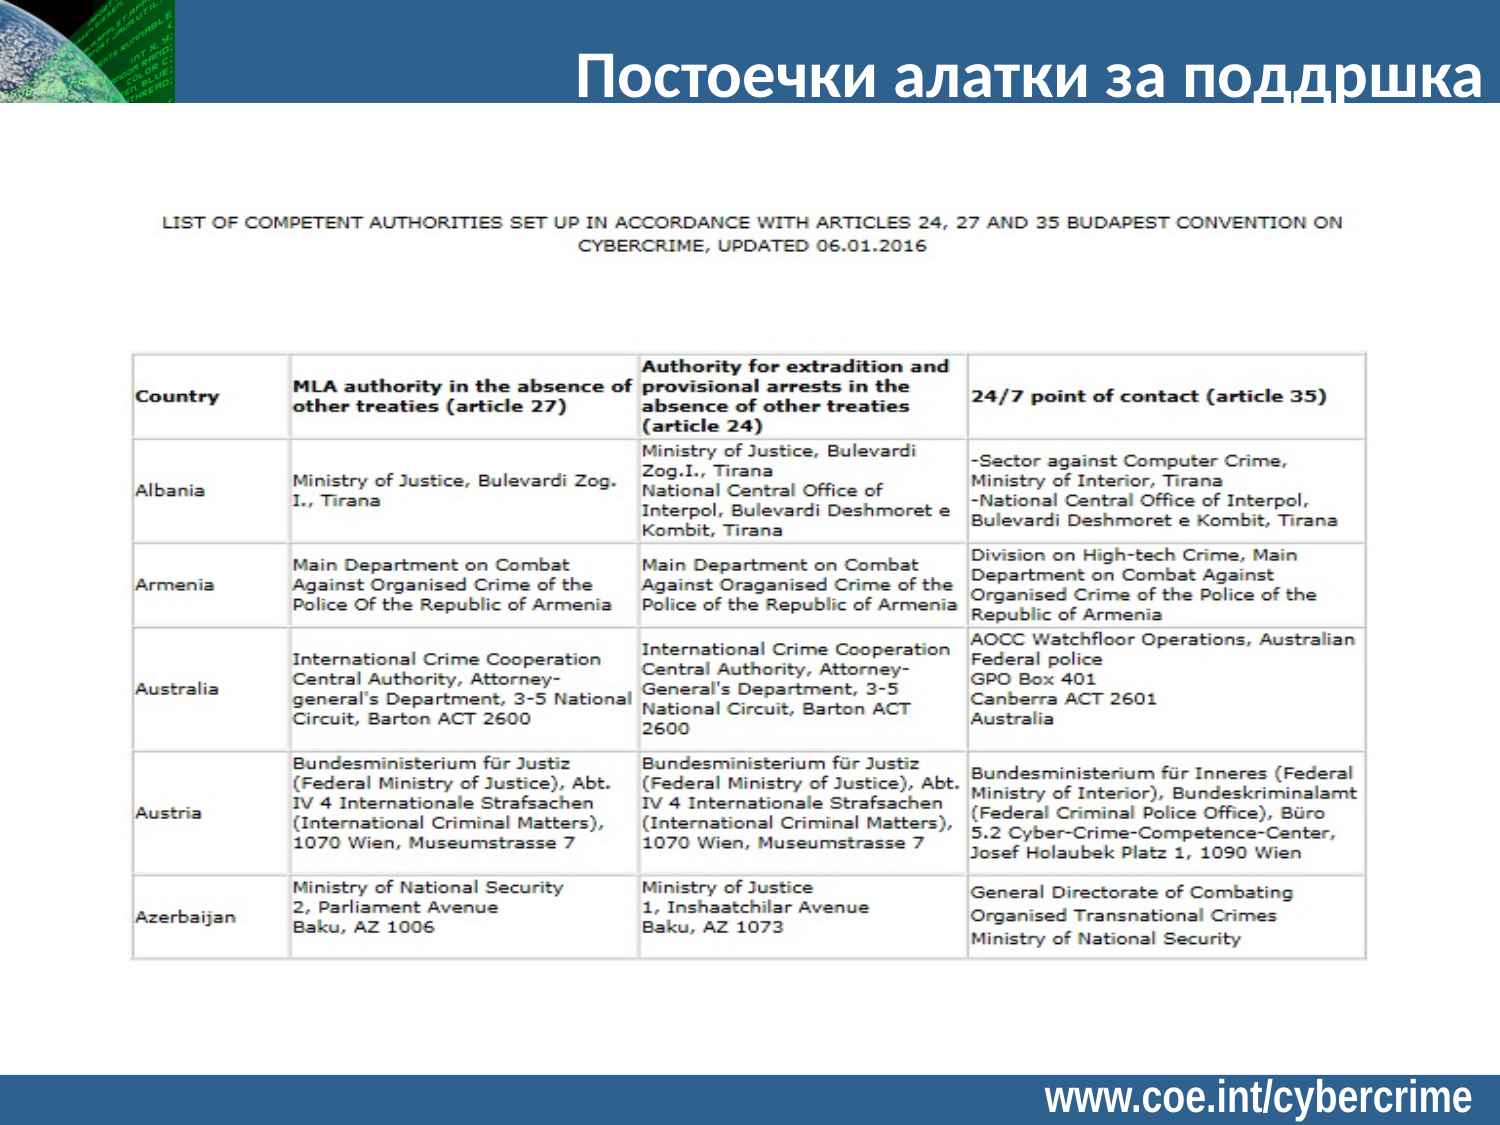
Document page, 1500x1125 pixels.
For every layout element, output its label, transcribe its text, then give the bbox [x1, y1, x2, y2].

text_box Постоечки алатки за поддршка [179, 0, 1500, 103]
text_box www.coe.int/cybercrime [1030, 1073, 1500, 1125]
text_box [0, 1074, 1030, 1125]
picture [0, 0, 1500, 1067]
